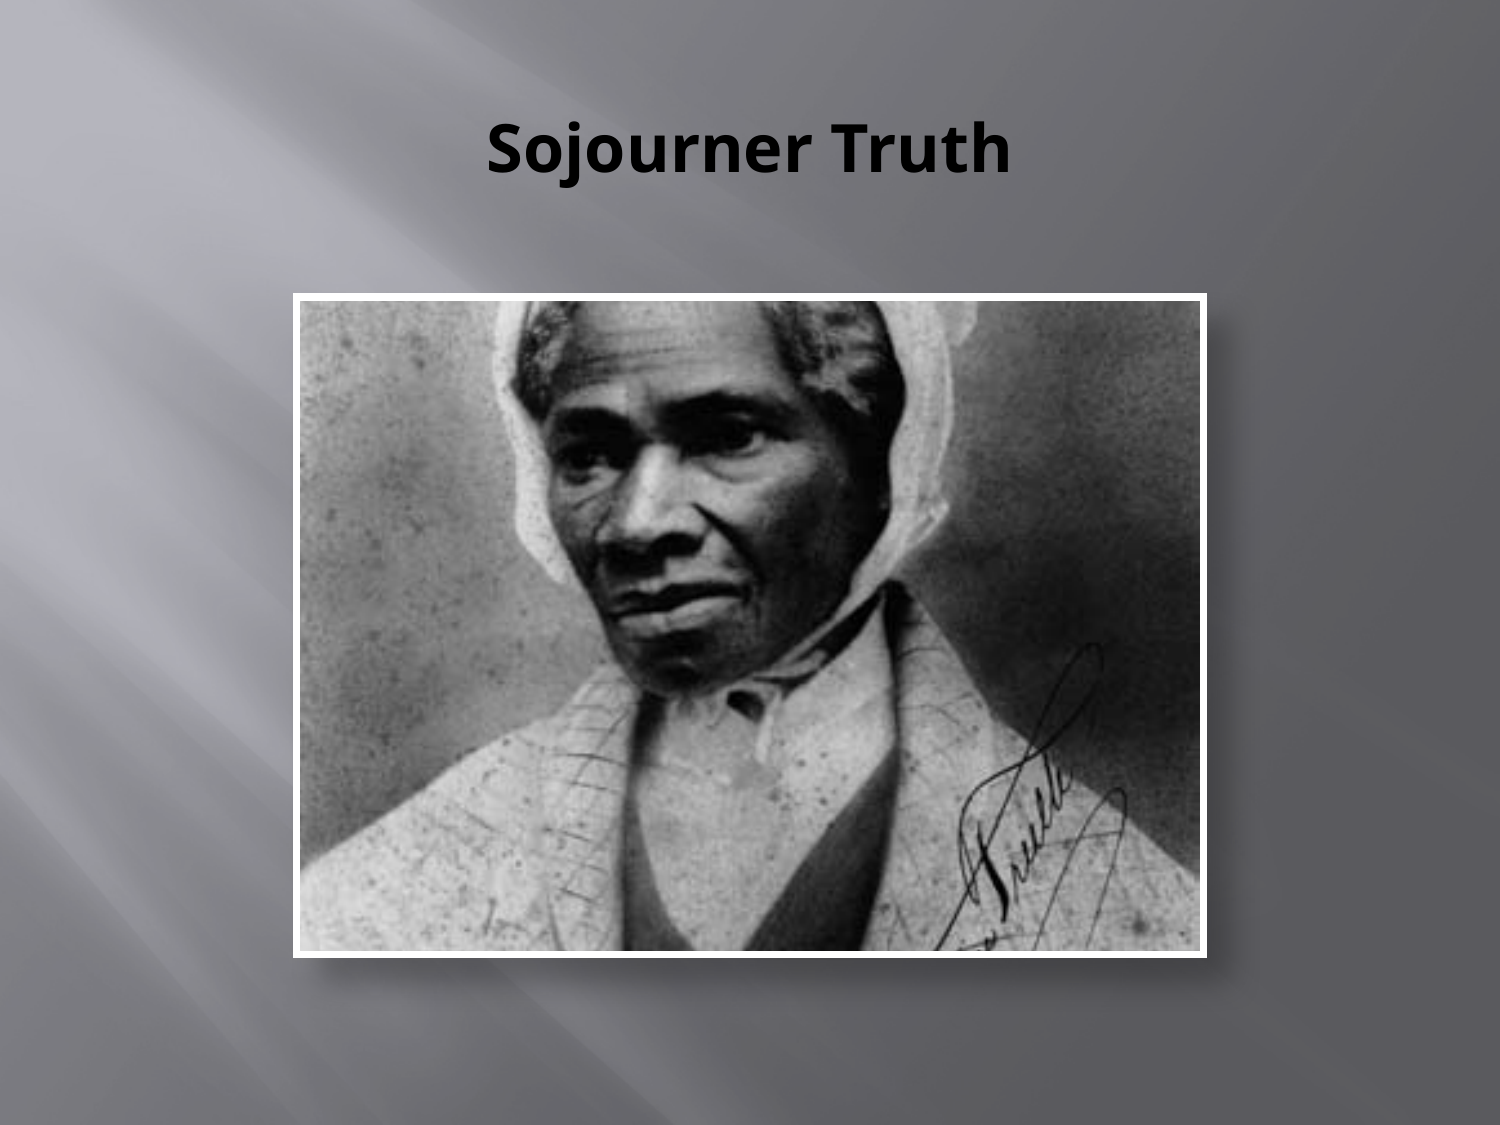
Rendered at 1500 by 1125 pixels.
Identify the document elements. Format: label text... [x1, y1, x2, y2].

title Sojourner Truth [300, 99, 1200, 186]
picture [299, 300, 1201, 951]
